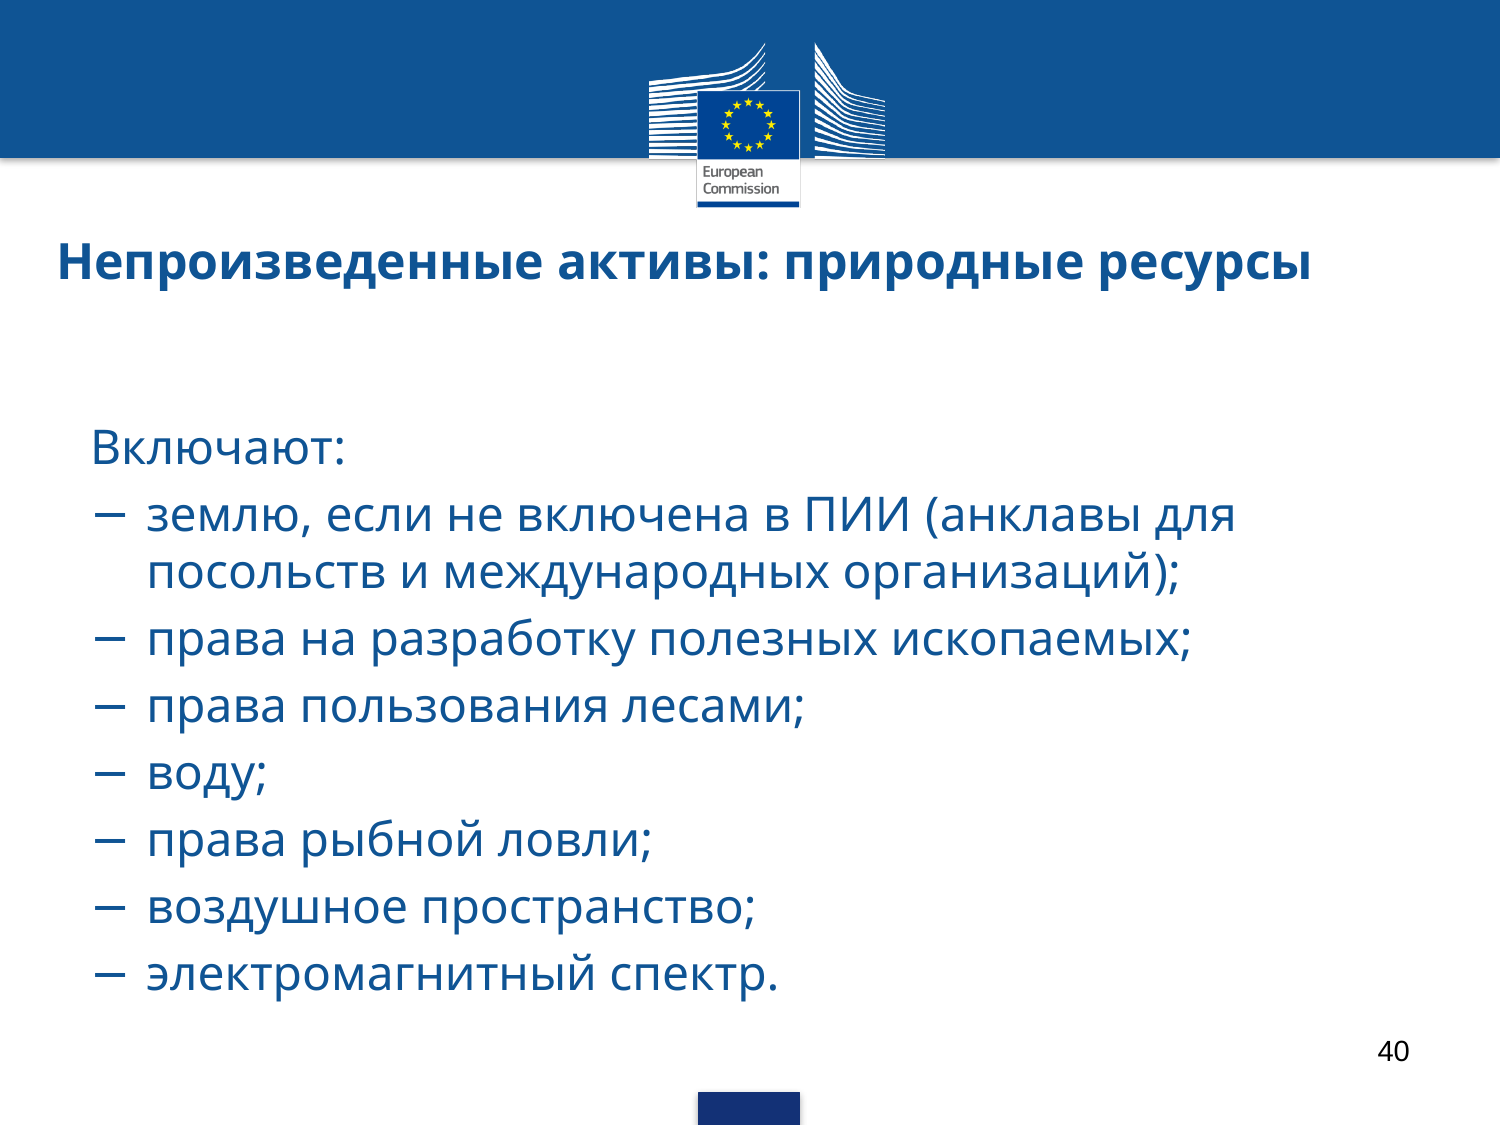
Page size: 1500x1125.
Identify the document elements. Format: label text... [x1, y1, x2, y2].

title Непроизведенные активы: природные ресурсы [0, 219, 1500, 374]
slide_number 40 [1074, 1024, 1425, 1103]
list Включают: землю, если не включена в ПИИ (анклавы для посольств и международных организаций); права на разработку полезных ископаемых; права пользования лесами; воду; права рыбной ловли; воздушное пространство; электромагнитный спектр. [75, 408, 1425, 988]
picture [649, 42, 885, 208]
